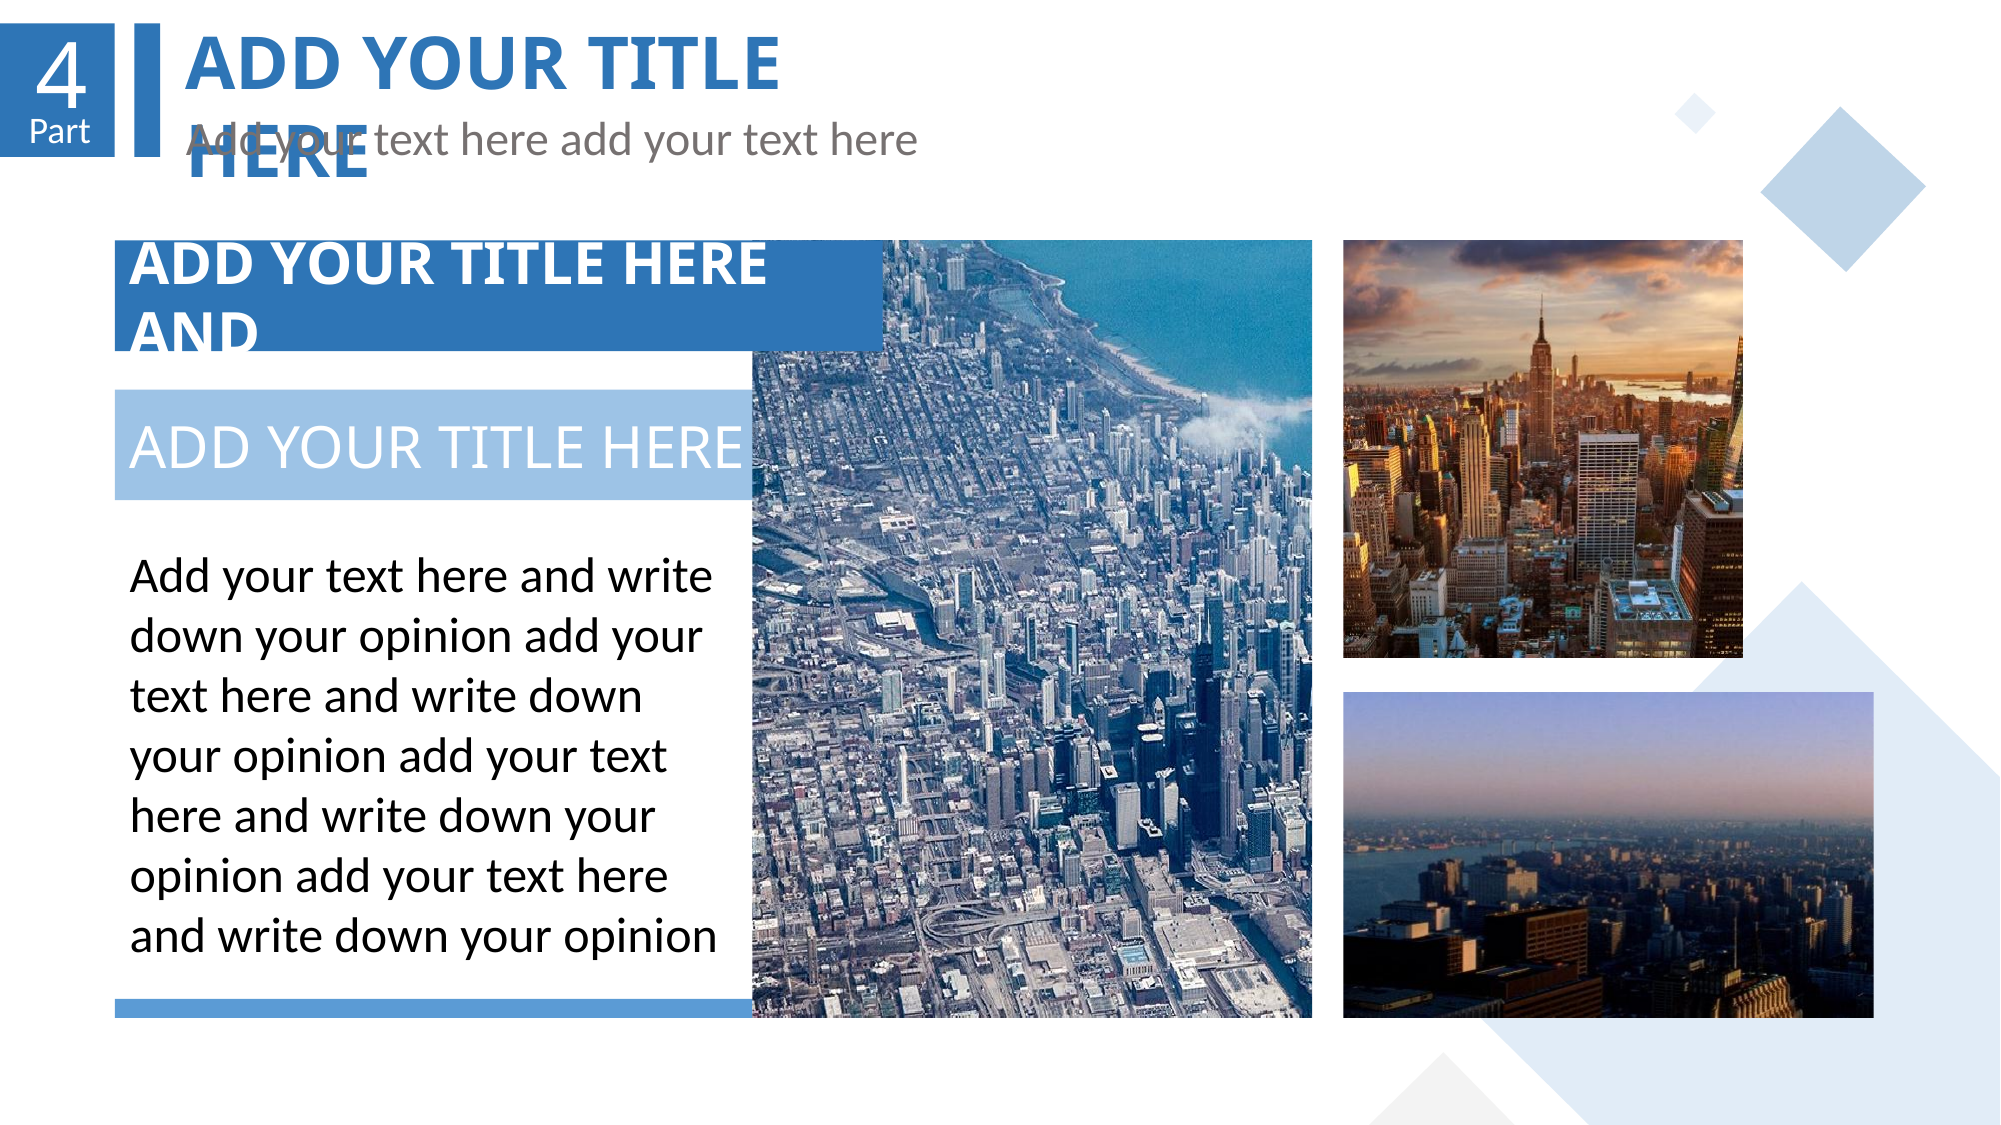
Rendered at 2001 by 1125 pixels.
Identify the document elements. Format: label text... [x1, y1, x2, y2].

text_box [1332, 98, 2000, 1125]
picture [1343, 240, 1743, 658]
picture [1343, 692, 1874, 1018]
text_box ADD YOUR TITLE HERE [114, 388, 752, 501]
picture [752, 240, 1313, 1018]
text_box Add your text here and write down your opinion add your text here and write down your opinion add your text here and write down your opinion add your text here and write down your opinion [114, 535, 753, 1091]
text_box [0, 9, 967, 177]
text_box ADD YOUR TITLE HERE AND [114, 239, 884, 352]
